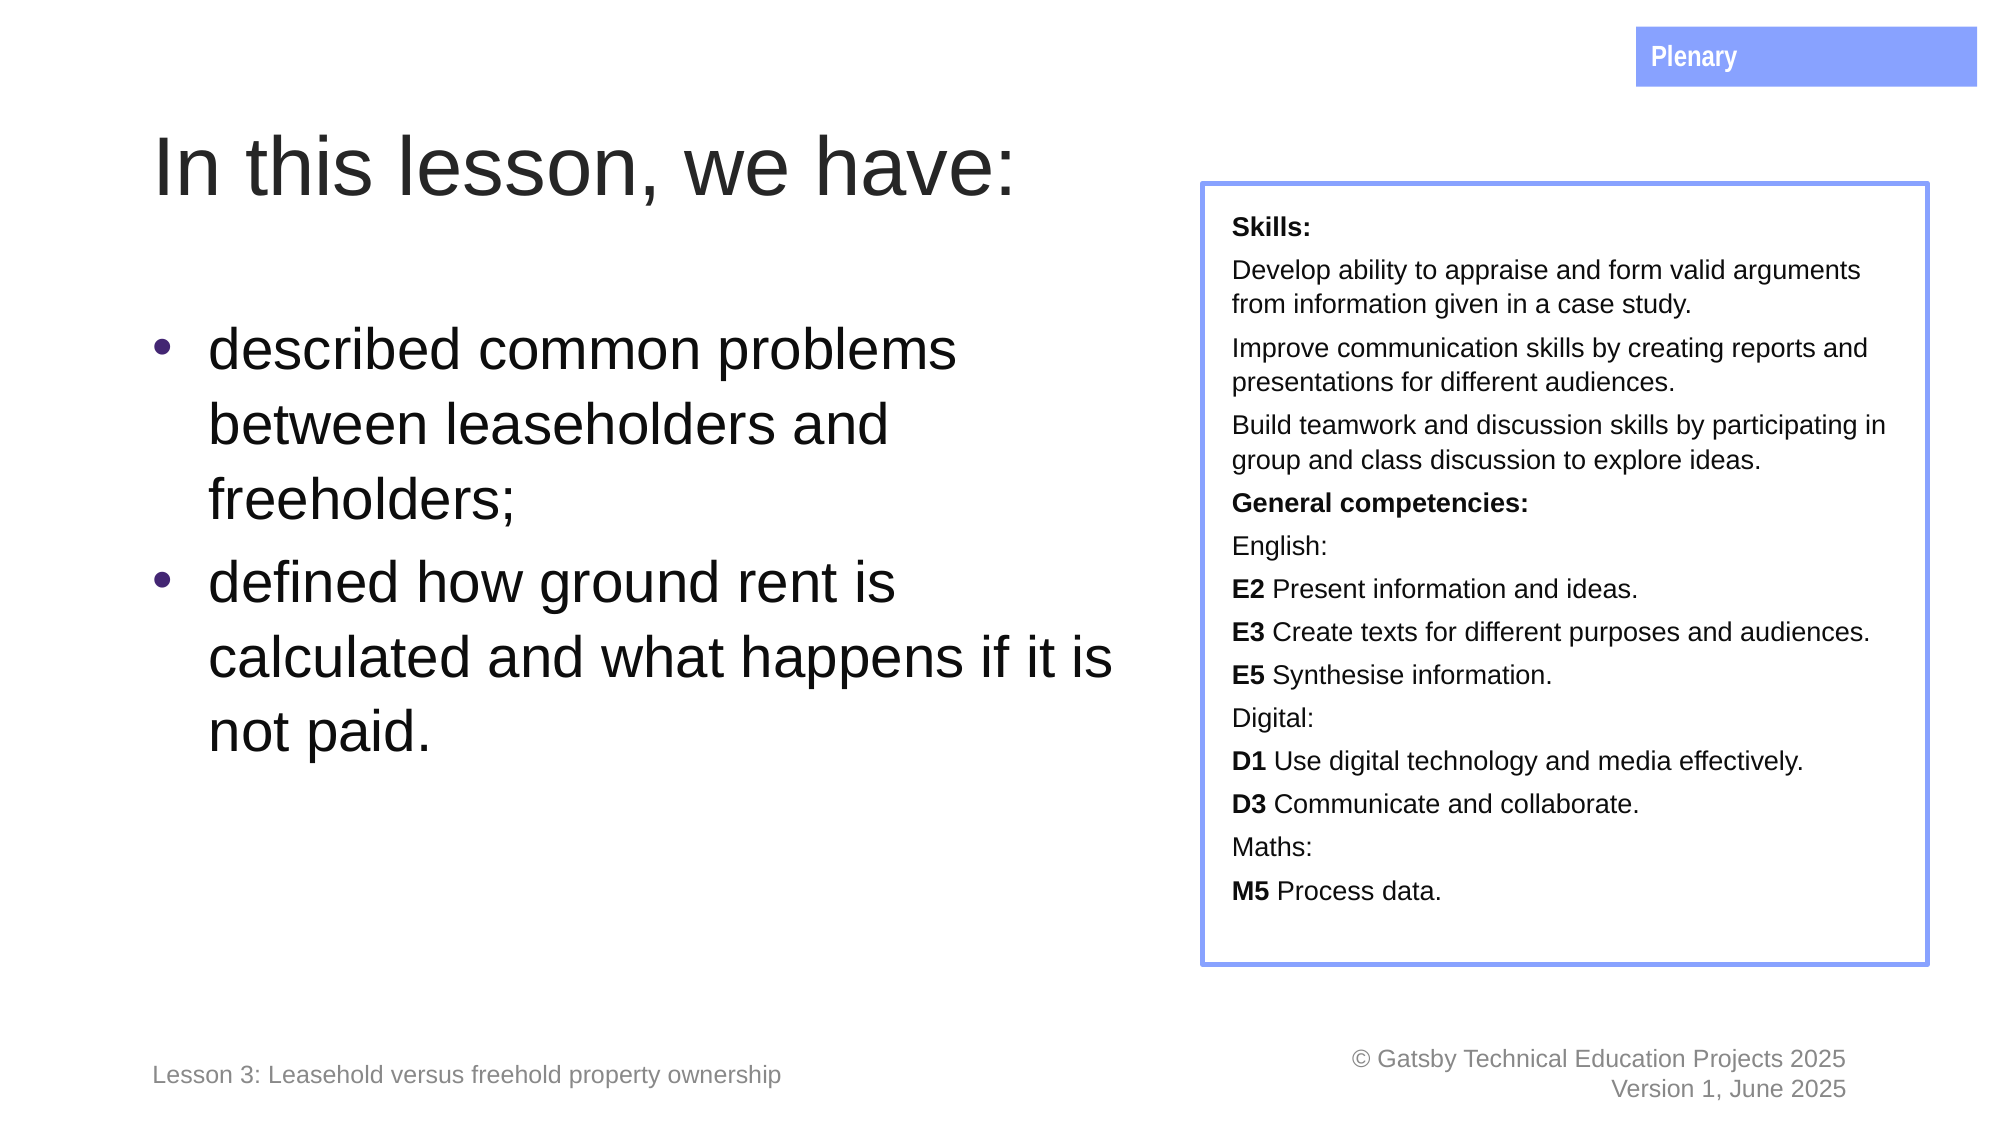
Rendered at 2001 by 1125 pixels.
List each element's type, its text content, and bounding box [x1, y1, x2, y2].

list Plenary [1636, 26, 1978, 87]
list Skills: Develop ability to appraise and form valid arguments from information given in a case study. Improve communication skills by creating reports and presentations for different audiences. Build teamwork and discussion skills by participating in group and class discussion to explore ideas. General competencies: English: E2 Present information and ideas. E3 Create texts for different purposes and audiences. E5 Synthesise information. Digital: D1 Use digital technology and media effectively. D3 Communicate and collaborate. Maths: M5 Process data. [1200, 181, 1930, 967]
list Lesson 3: Leasehold versus freehold property ownership [137, 1042, 829, 1103]
list described common problems between leaseholders and freeholders; defined how ground rent is calculated and what happens if it is not paid. [137, 299, 1188, 1014]
title In this lesson, we have: [137, 59, 1863, 278]
